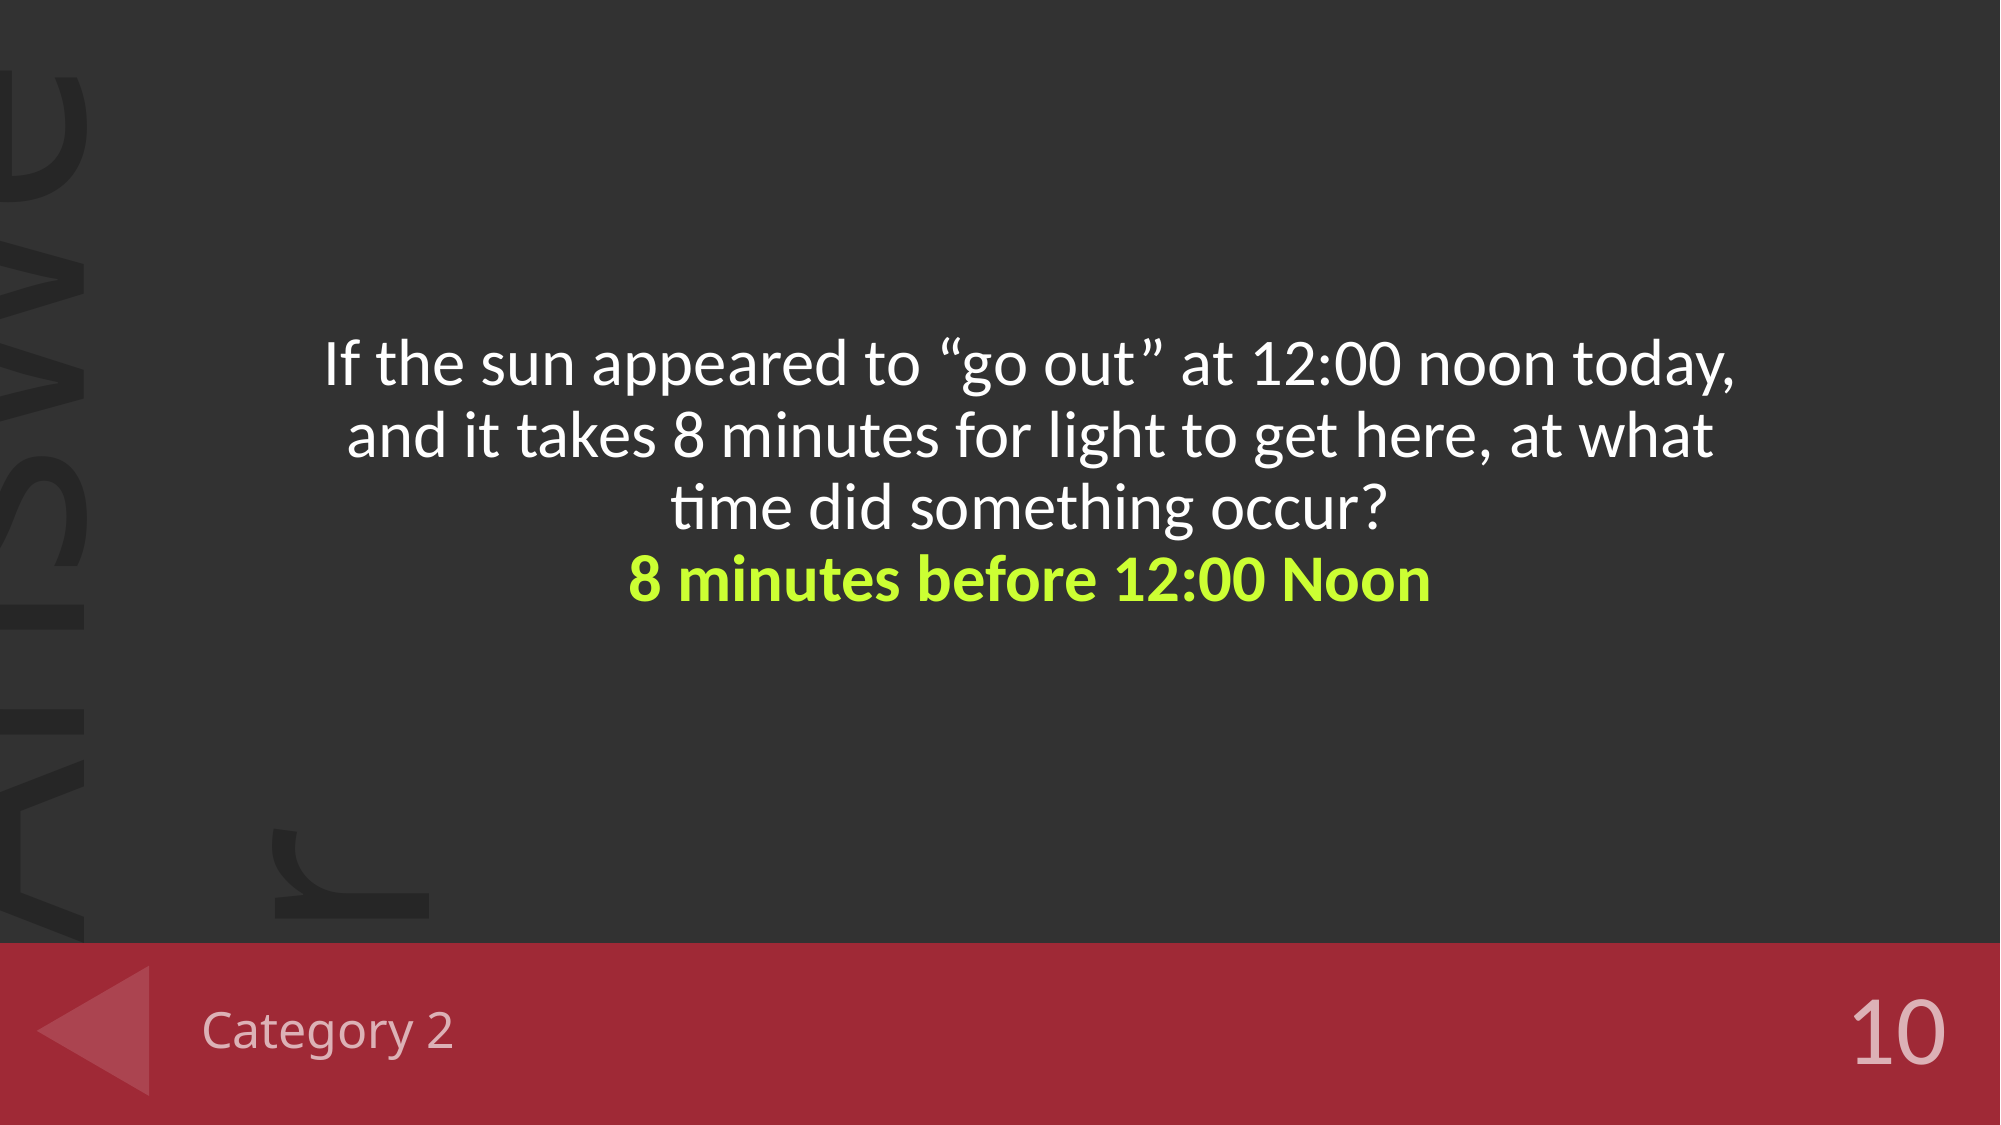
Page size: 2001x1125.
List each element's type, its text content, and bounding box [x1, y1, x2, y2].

title Category 2 [185, 967, 1494, 1097]
list If the sun appeared to “go out” at 12:00 noon today, and it takes 8 minutes for light to get here, at what time did something occur? 8 minutes before 12:00 Noon [302, 307, 1760, 636]
list 10 [1494, 967, 1963, 1097]
